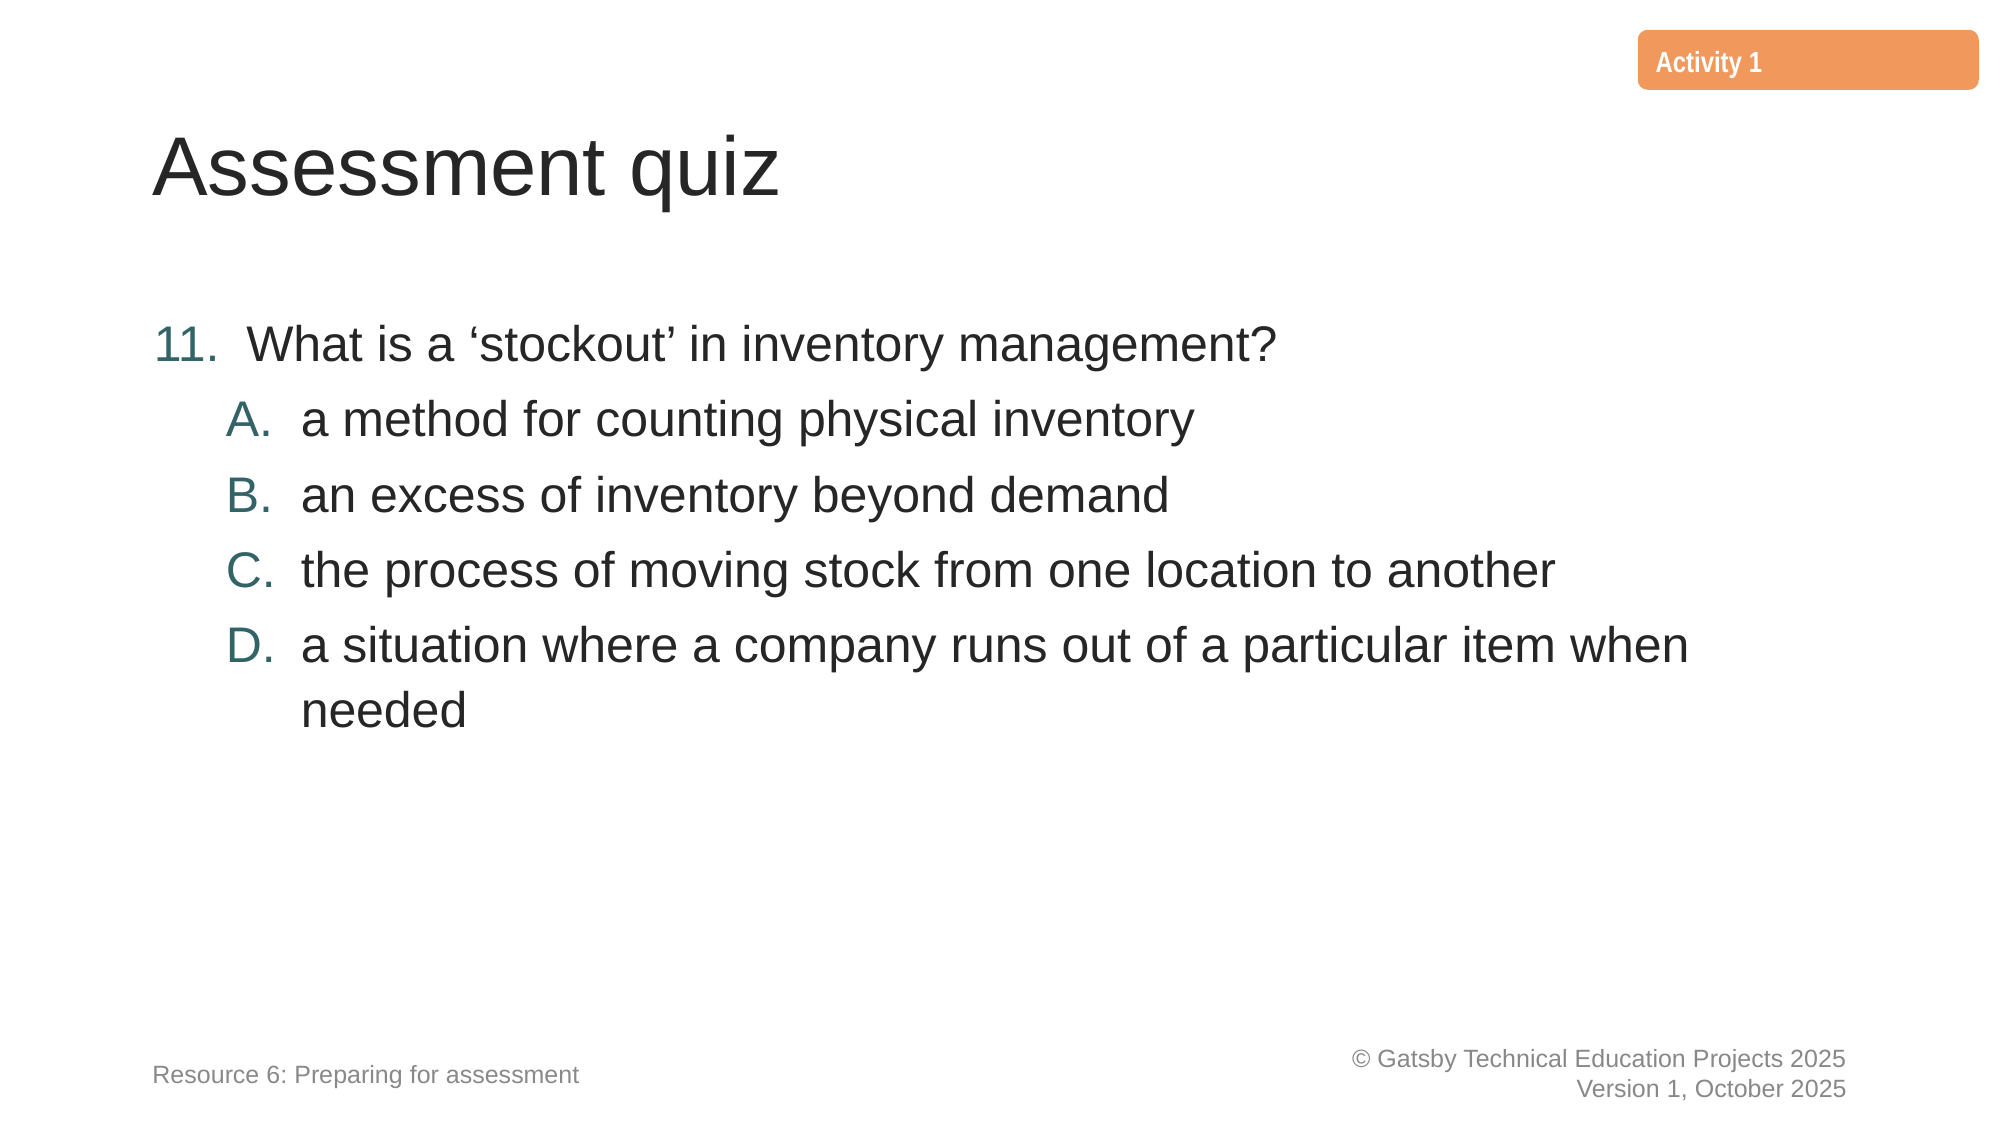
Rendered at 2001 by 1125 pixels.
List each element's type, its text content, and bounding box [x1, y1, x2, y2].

text_box Activity 1 [1637, 29, 1979, 90]
text_box What is a ‘stockout’ in inventory management? a method for counting physical inventory an excess of inventory beyond demand the process of moving stock from one location to another a situation where a company runs out of a particular item when needed [137, 299, 1881, 1014]
list Resource 6: Preparing for assessment [137, 1042, 829, 1103]
title Assessment quiz [137, 59, 1863, 278]
